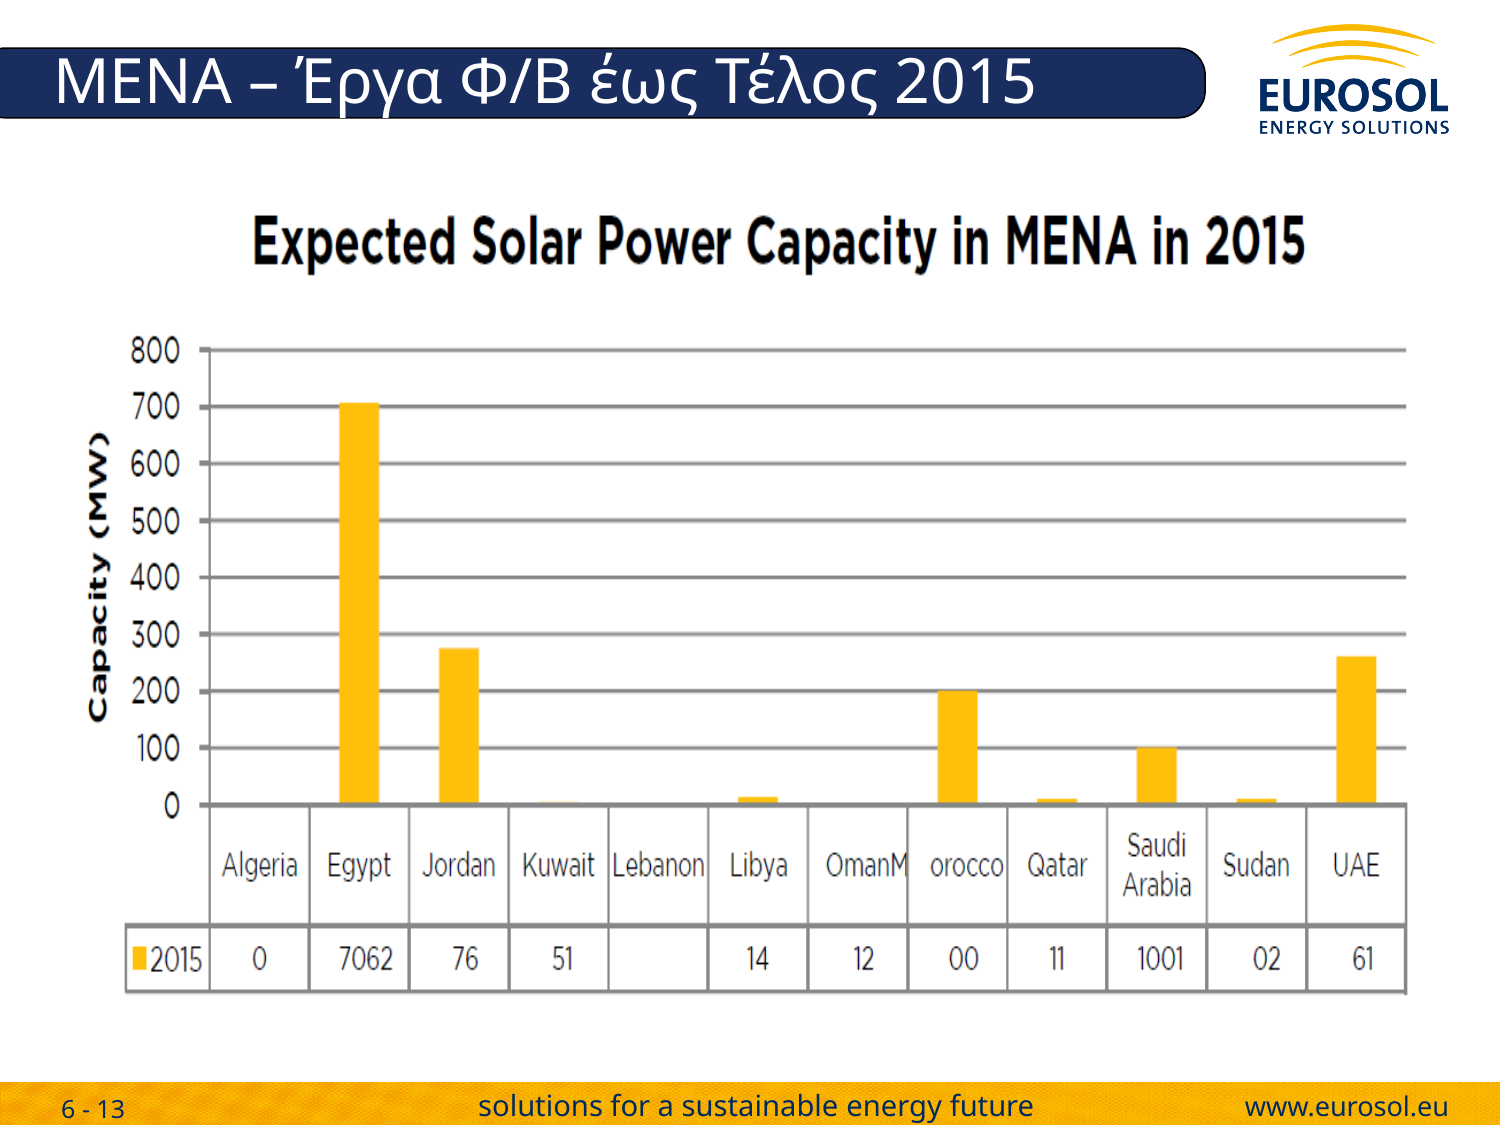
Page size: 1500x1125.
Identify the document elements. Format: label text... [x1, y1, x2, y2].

picture [0, 1082, 1500, 1125]
picture [1258, 20, 1450, 134]
title ΜΕΝΑ – Έργα Φ/Β έως Τέλος 2015 [53, 42, 1164, 124]
picture [73, 198, 1436, 1036]
